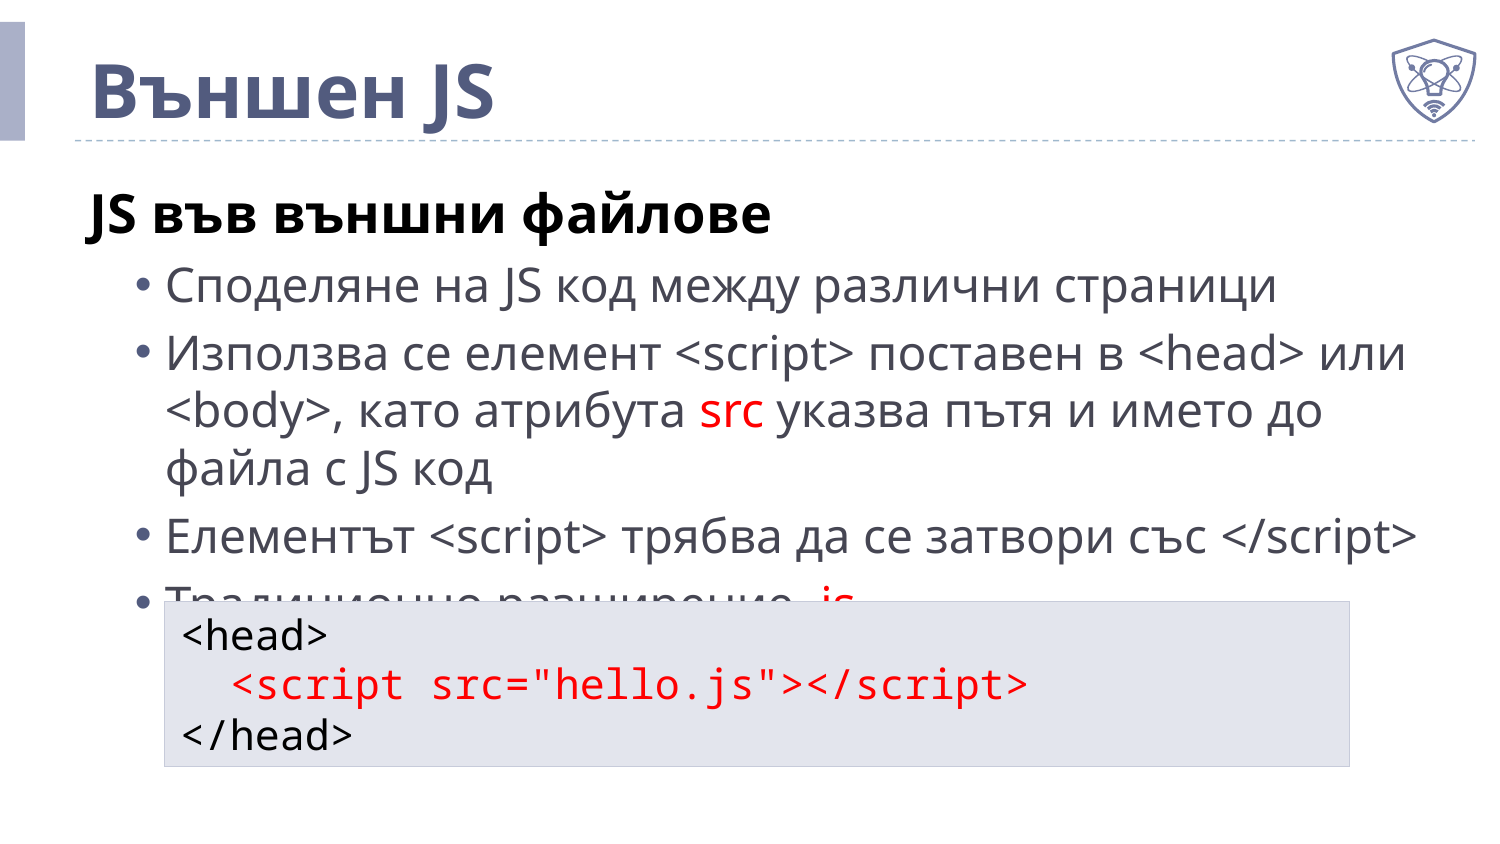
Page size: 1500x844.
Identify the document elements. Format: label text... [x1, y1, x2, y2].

title Външен JS [75, 18, 1475, 141]
list JS във външни файлове Споделяне на JS код между различни страници Използва се елемент <script> поставен в <head> или <body>, като атрибута src указва пътя и името до файла с JS код Елементът <script> трябва да се затвори със </script> Традиционно разширение .js [75, 171, 1475, 835]
text_box <head> <script src="hello.js"></script> </head> [164, 601, 1350, 767]
